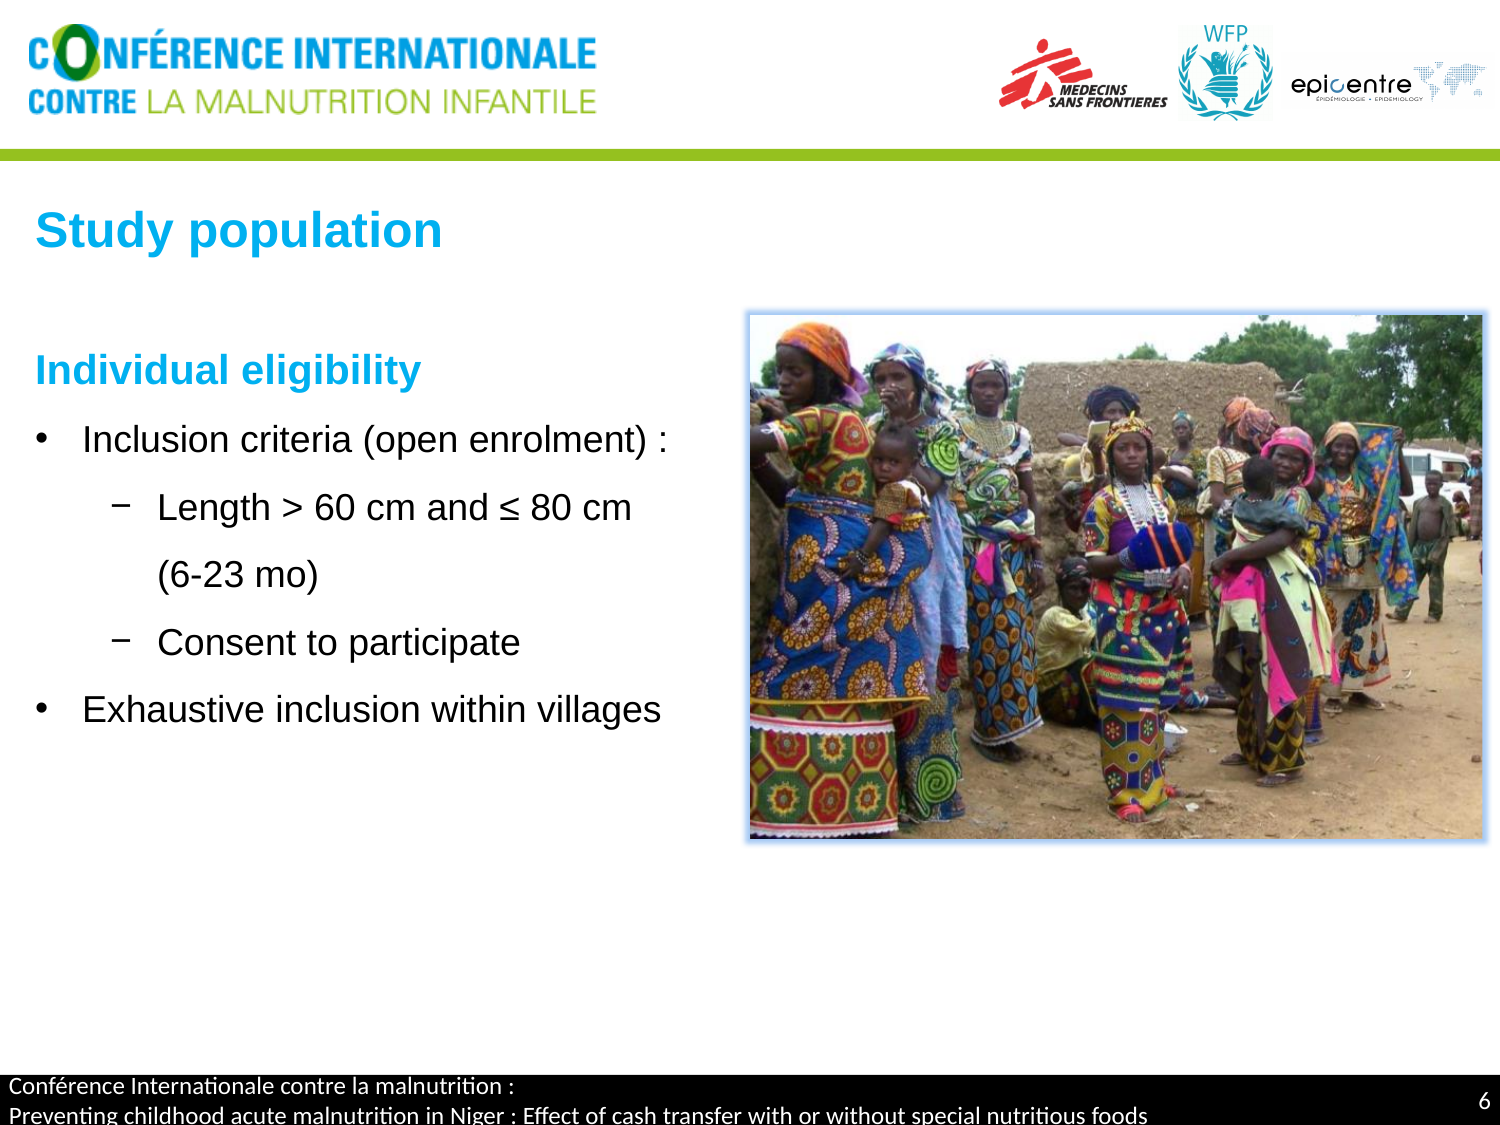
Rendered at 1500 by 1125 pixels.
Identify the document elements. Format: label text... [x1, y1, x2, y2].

text_box [0, 147, 1500, 163]
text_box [986, 25, 1496, 121]
picture [749, 314, 1483, 839]
text_box Study population Individual eligibility Inclusion criteria (open enrolment) : Length > 60 cm and ≤ 80 cm (6-23 mo) Consent to participate Exhaustive inclusion within villages [20, 190, 1246, 873]
picture [29, 24, 597, 115]
footer Conférence Internationale contre la malnutrition : Preventing childhood acute malnutrition in Niger : Effect of cash transfer with or without special nutritious foods [0, 1069, 1471, 1125]
slide_number 6 [1471, 1069, 1500, 1125]
